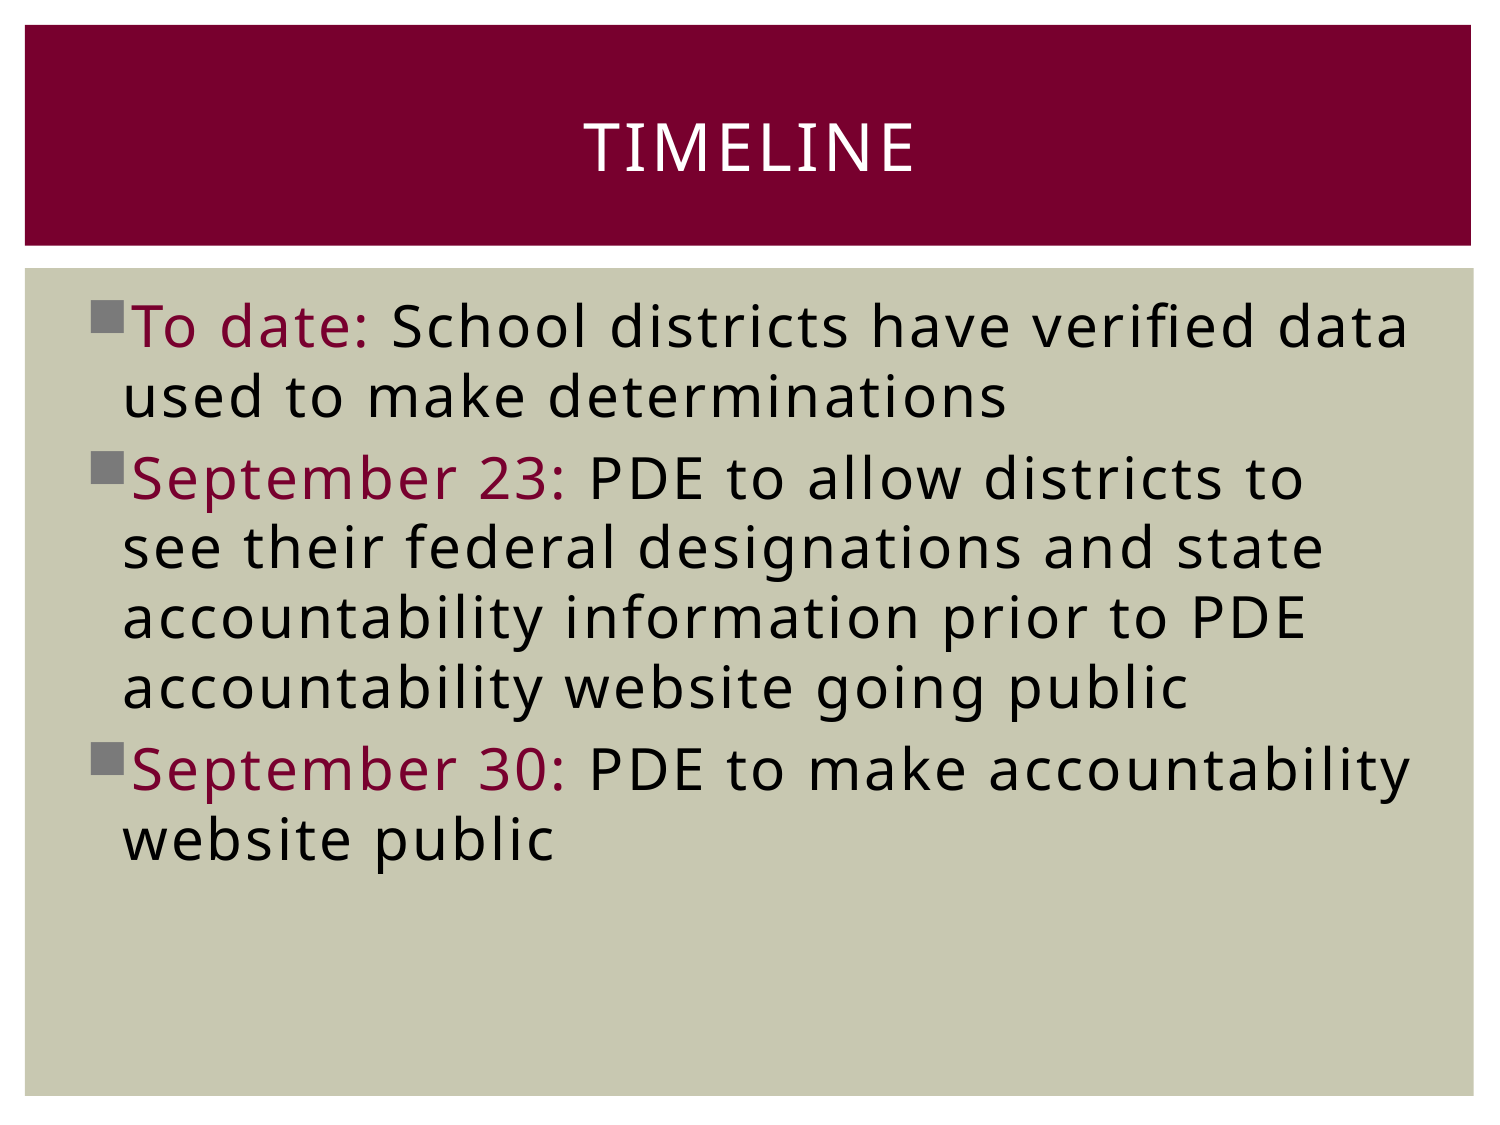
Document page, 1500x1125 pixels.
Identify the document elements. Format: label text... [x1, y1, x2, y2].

list To date: School districts have verified data used to make determinations September 23: PDE to allow districts to see their federal designations and state accountability information prior to PDE accountability website going public September 30: PDE to make accountability website public [62, 281, 1442, 1005]
title TIMELINE [62, 58, 1438, 232]
